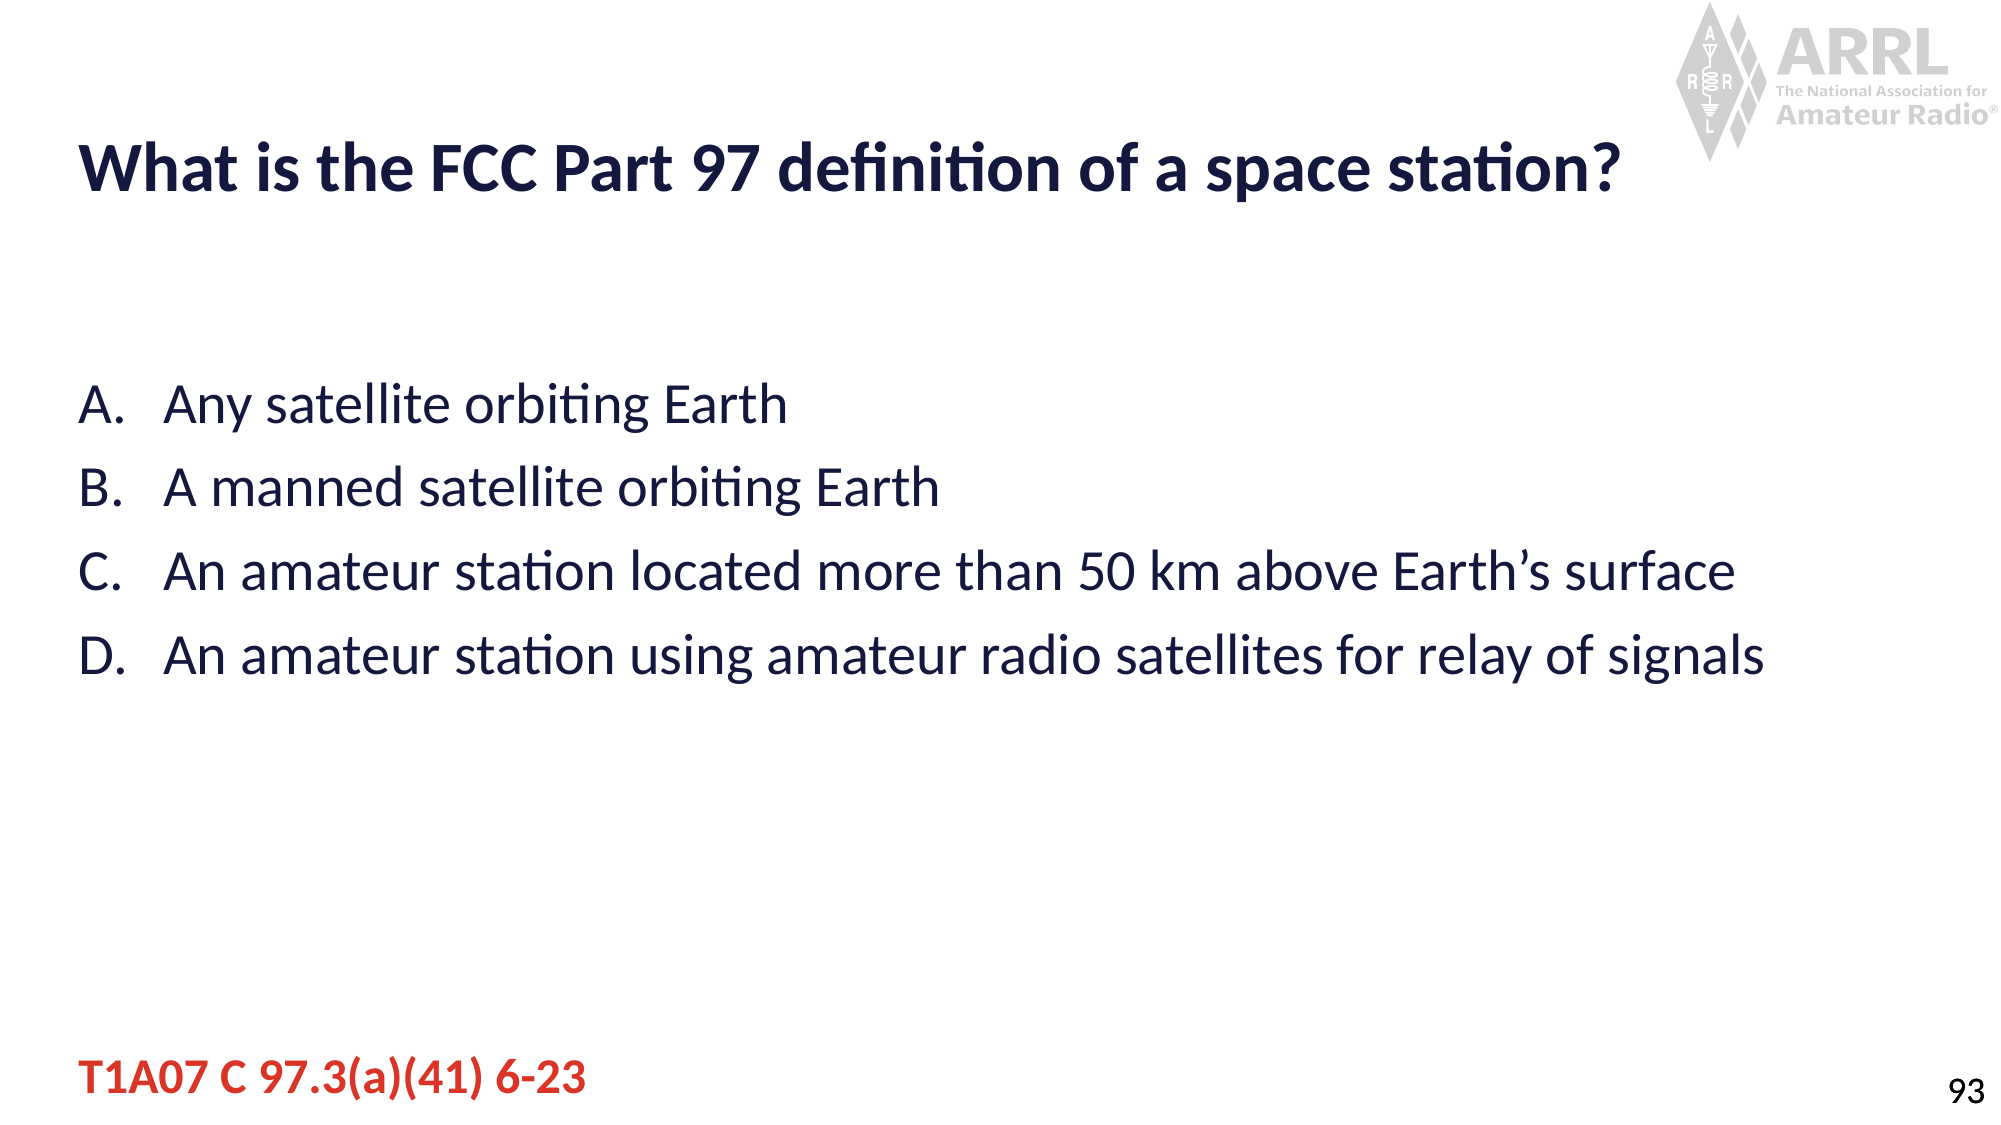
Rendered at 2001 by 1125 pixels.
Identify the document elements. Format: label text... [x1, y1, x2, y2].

text_box T1A07 C 97.3(a)(41) 6-23 [63, 1036, 921, 1112]
list Any satellite orbiting Earth A manned satellite orbiting Earth An amateur station located more than 50 km above Earth’s surface An amateur station using amateur radio satellites for relay of signals [63, 365, 1863, 989]
picture [1674, 0, 2000, 164]
title What is the FCC Part 97 definition of a space station? [63, 59, 1863, 278]
